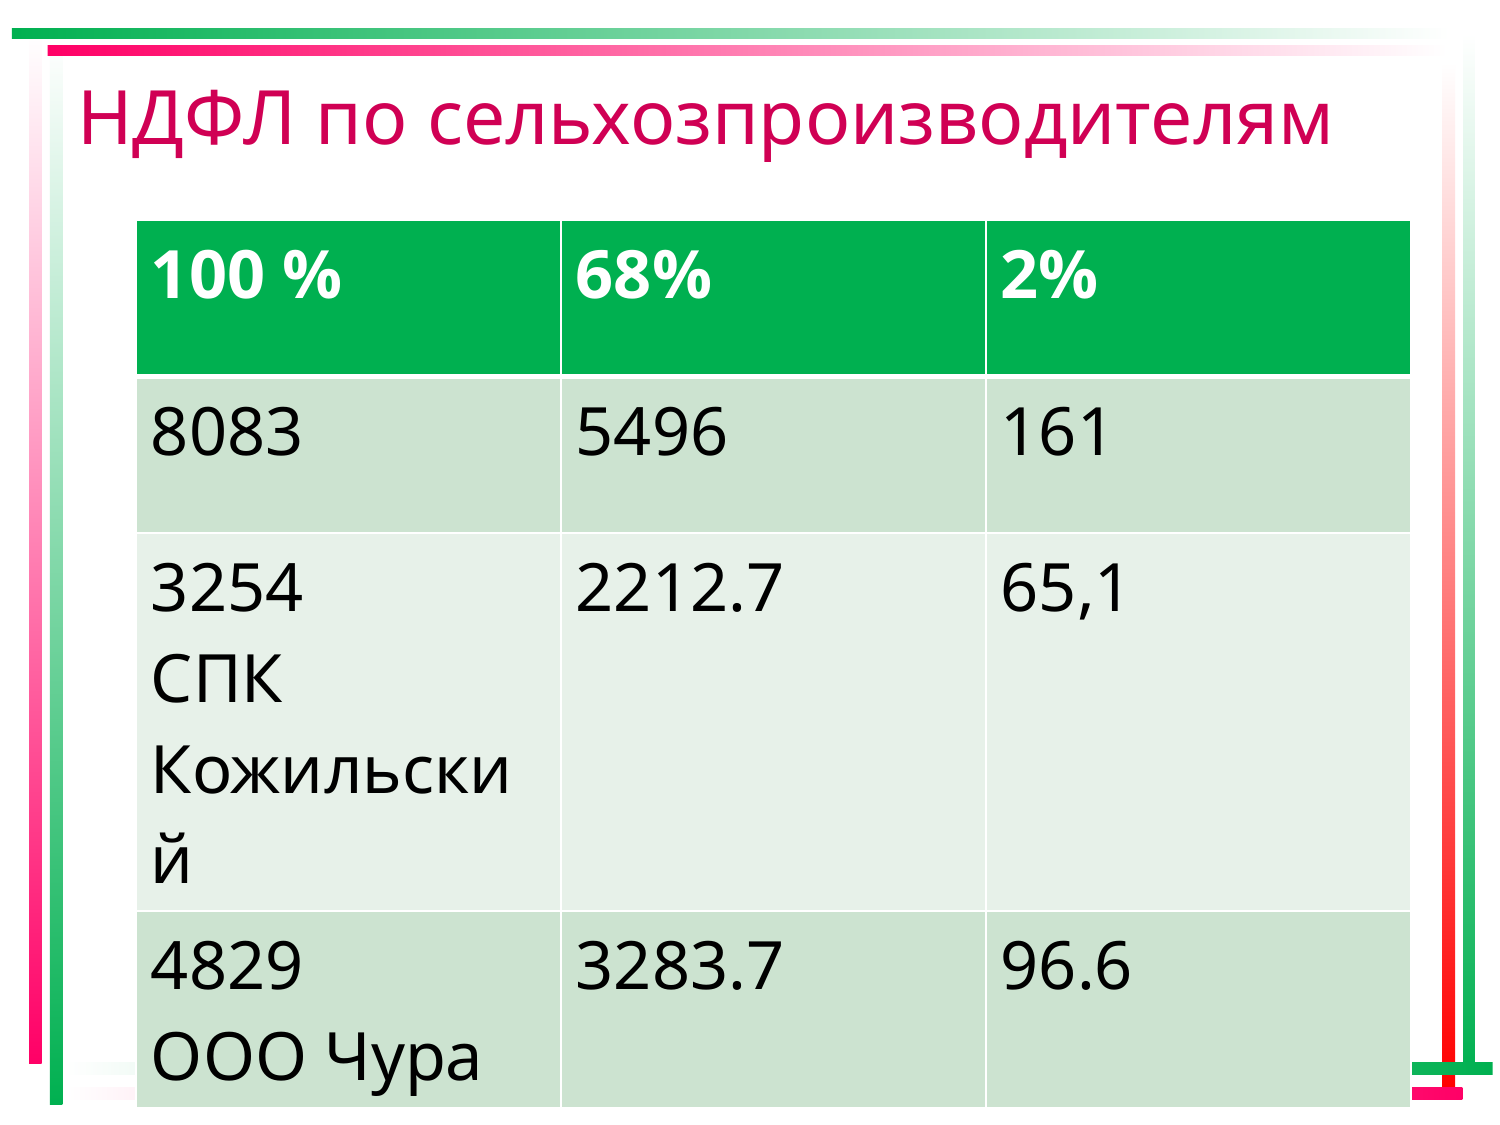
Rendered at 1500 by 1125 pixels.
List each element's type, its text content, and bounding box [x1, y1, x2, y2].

table_header 2% [987, 221, 1410, 374]
table_cell 4829 ООО Чура [137, 912, 560, 1107]
table_cell 2212.7 [562, 534, 985, 910]
table_cell 8083 [137, 379, 560, 532]
table_cell 96.6 [987, 912, 1410, 1107]
table_cell 5496 [562, 379, 985, 532]
table_cell 65,1 [987, 534, 1410, 910]
table_cell 3283.7 [562, 912, 985, 1107]
table_cell 161 [987, 379, 1410, 532]
table_cell 3254 СПК Кожильский [137, 534, 560, 910]
table_header 100 % [137, 221, 560, 374]
table_header 68% [562, 221, 985, 374]
title НДФЛ по сельхозпроизводителям [62, 62, 1375, 200]
